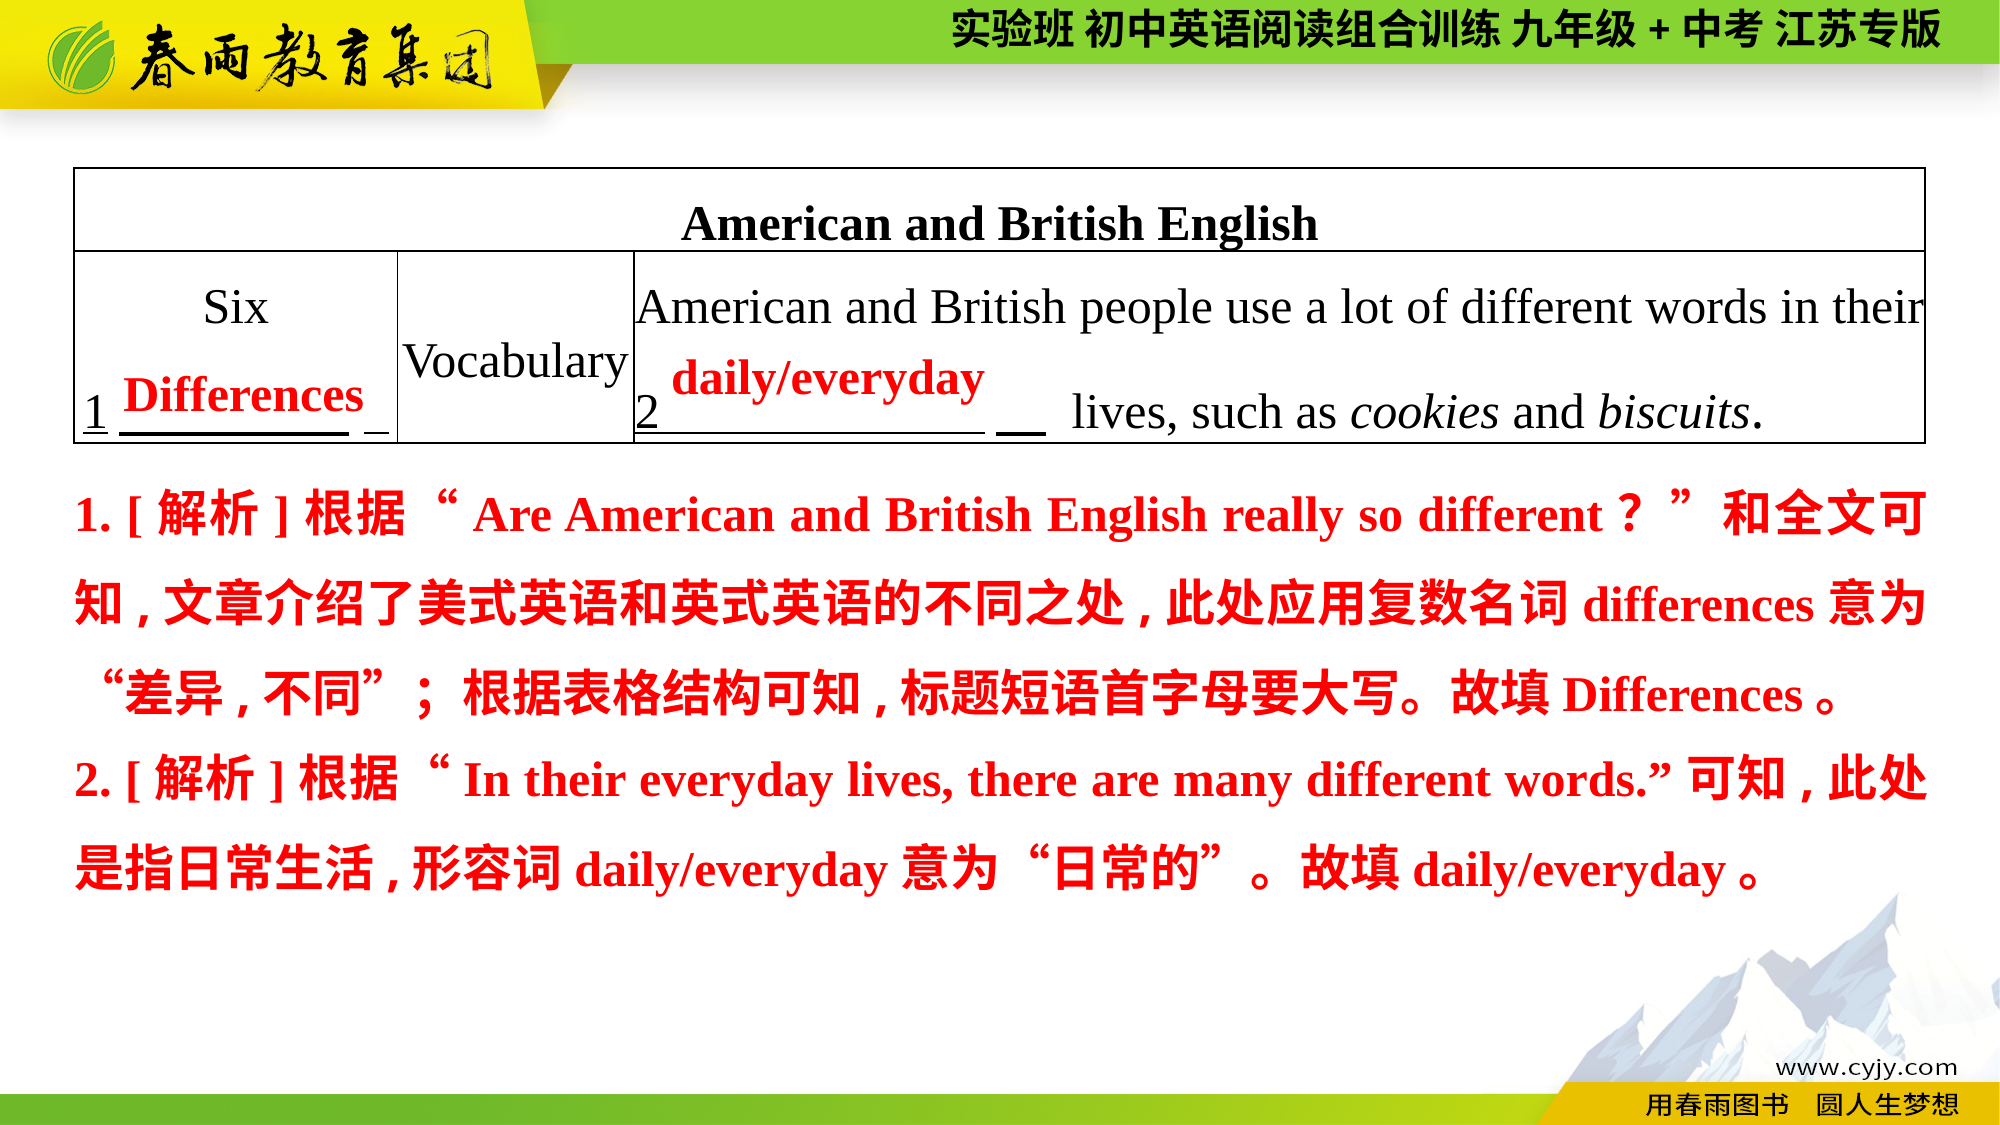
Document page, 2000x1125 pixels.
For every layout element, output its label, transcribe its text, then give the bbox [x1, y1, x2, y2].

table_cell American and British people use a lot of different words in their 2 lives, such as cookies and biscuits. [635, 252, 1924, 442]
text_box daily/everyday [656, 337, 1001, 413]
table_header American and British English [75, 169, 1924, 250]
list 1. [解析]根据“Are American and British English really so different？”和全文可知,文章介绍了美式英语和英式英语的不同之处,此处应用复数名词differences意为“差异,不同”；根据表格结构可知,标题短语首字母要大写。故填Differences。 [59, 444, 1944, 708]
text_box Differences [108, 354, 380, 430]
table_cell Vocabulary [398, 252, 633, 442]
picture [0, 0, 2000, 1125]
table_cell Six 1 .. [75, 252, 397, 442]
text_box 2. [解析]根据“In their everyday lives, there are many different words.”可知,此处是指日常生活,形容词daily/everyday意为“日常的”。故填daily/everyday。 [59, 708, 1944, 904]
